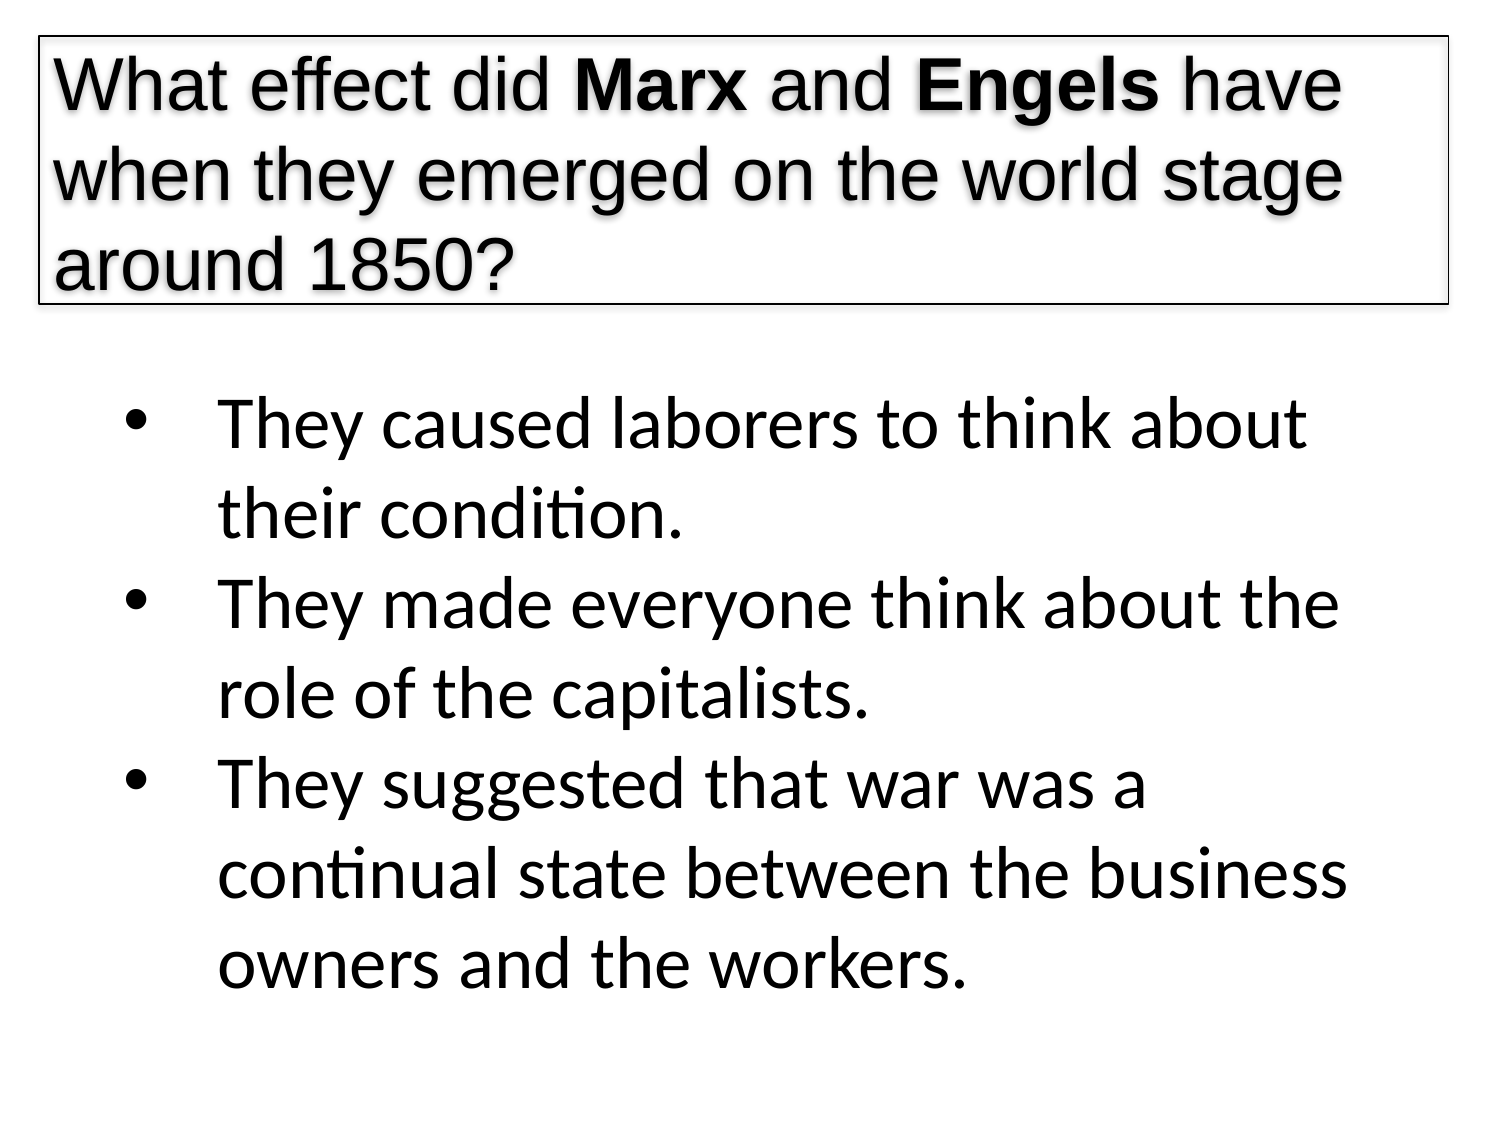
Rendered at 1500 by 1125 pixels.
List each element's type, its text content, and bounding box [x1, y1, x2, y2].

text_box They caused laborers to think about their condition. They made everyone think about the role of the capitalists. They suggested that war was a continual state between the business owners and the workers. [109, 366, 1416, 1011]
text_box What effect did Marx and Engels have when they emerged on the world stage around 1850? [38, 35, 1449, 305]
